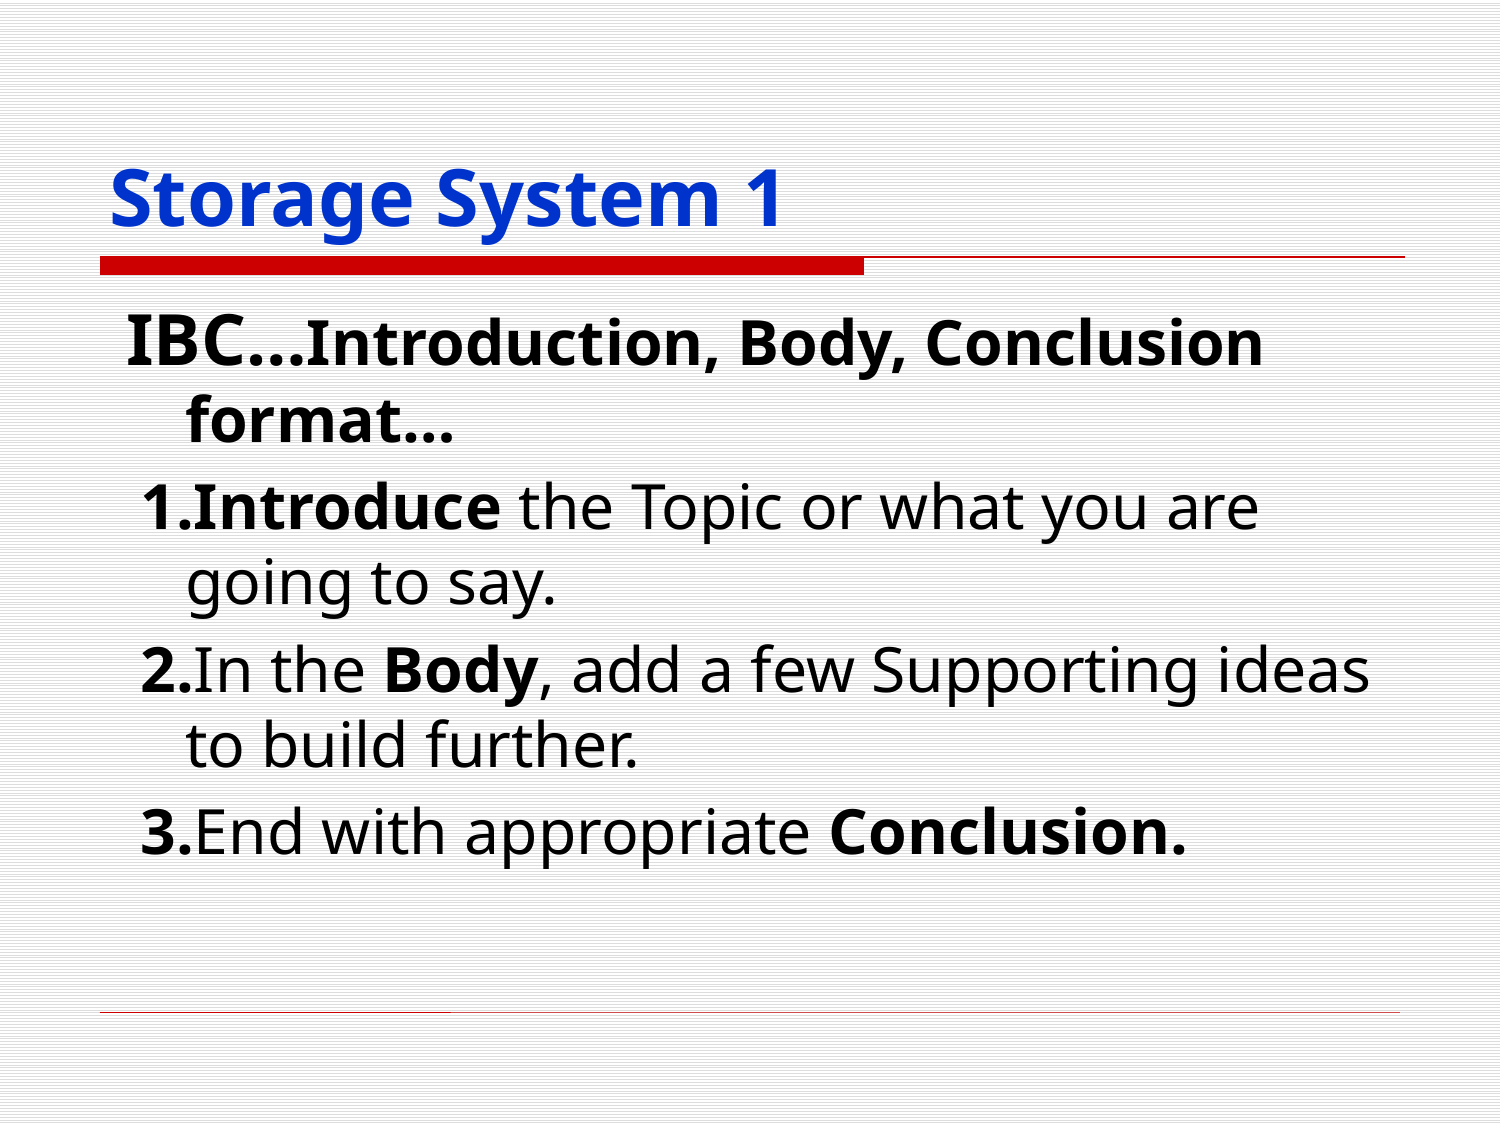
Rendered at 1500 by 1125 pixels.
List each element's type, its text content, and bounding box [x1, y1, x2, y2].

title Storage System 1 [93, 49, 1407, 250]
list IBC…Introduction, Body, Conclusion format… 1.Introduce the Topic or what you are going to say. 2.In the Body, add a few Supporting ideas to build further. 3.End with appropriate Conclusion. [92, 287, 1406, 988]
